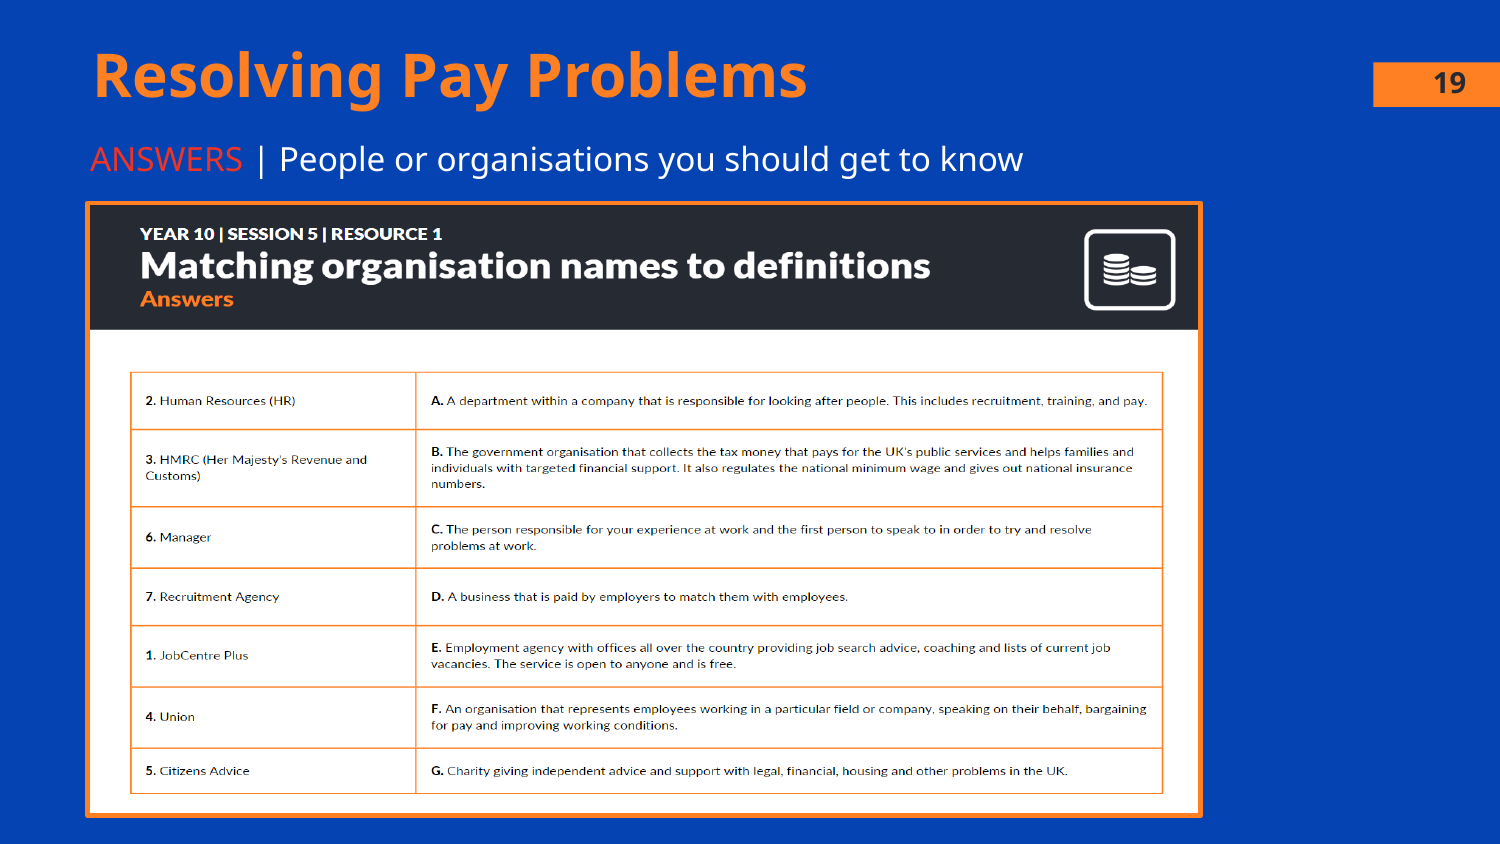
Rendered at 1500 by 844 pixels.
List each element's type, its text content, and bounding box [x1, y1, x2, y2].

text_box Resolving Pay Problems [77, 11, 1152, 125]
picture [89, 204, 1199, 814]
slide_number ‹#› [1410, 66, 1489, 104]
text_box ANSWERS | People or organisations you should get to know [90, 132, 1336, 218]
